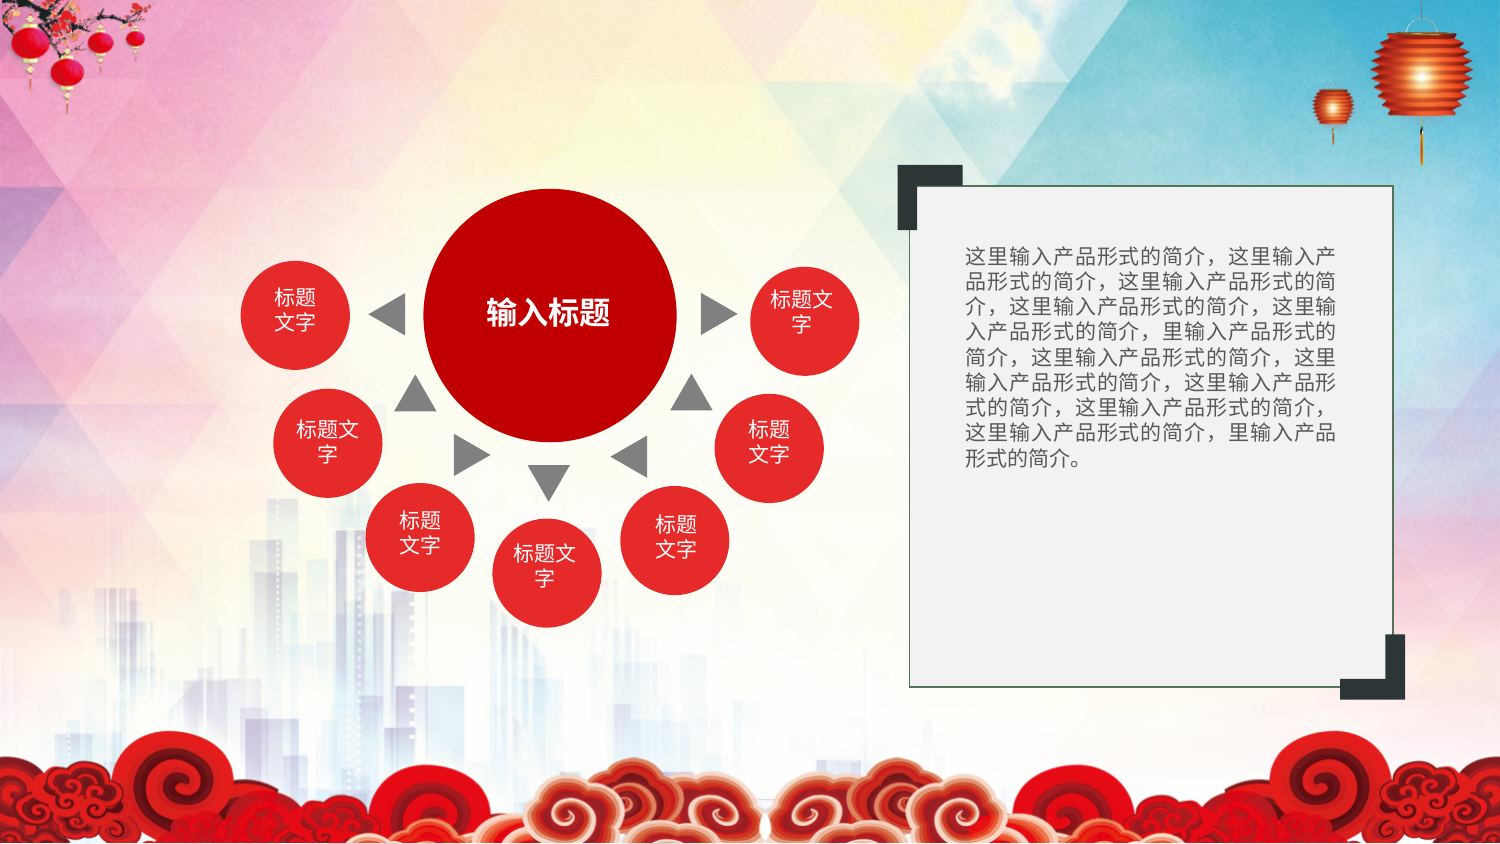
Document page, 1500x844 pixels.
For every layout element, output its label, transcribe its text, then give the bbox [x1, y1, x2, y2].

text_box [453, 443, 491, 476]
text_box [909, 185, 1394, 687]
text_box [394, 374, 423, 412]
text_box [700, 292, 738, 336]
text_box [234, 255, 356, 376]
text_box [368, 293, 406, 336]
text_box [359, 476, 481, 599]
text_box 这里输入产品形式的简介，这里输入产品形式的简介，这里输入产品形式的简介，这里输入产品形式的简介，这里输入产品形式的简介，里输入产品形式的简介，这里输入产品形式的简介，这里输入产品形式的简介，这里输入产品形式的简介，这里输入产品形式的简介，这里输入产品形式的简介，里输入产品形式的简介。 [950, 235, 1353, 478]
text_box [677, 373, 708, 411]
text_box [267, 383, 389, 504]
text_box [614, 480, 735, 601]
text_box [486, 512, 608, 634]
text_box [708, 387, 830, 510]
text_box [527, 465, 570, 502]
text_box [423, 188, 677, 443]
text_box [610, 443, 648, 478]
text_box [1340, 634, 1406, 700]
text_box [744, 261, 866, 382]
picture [0, 0, 1500, 844]
text_box [897, 164, 963, 231]
